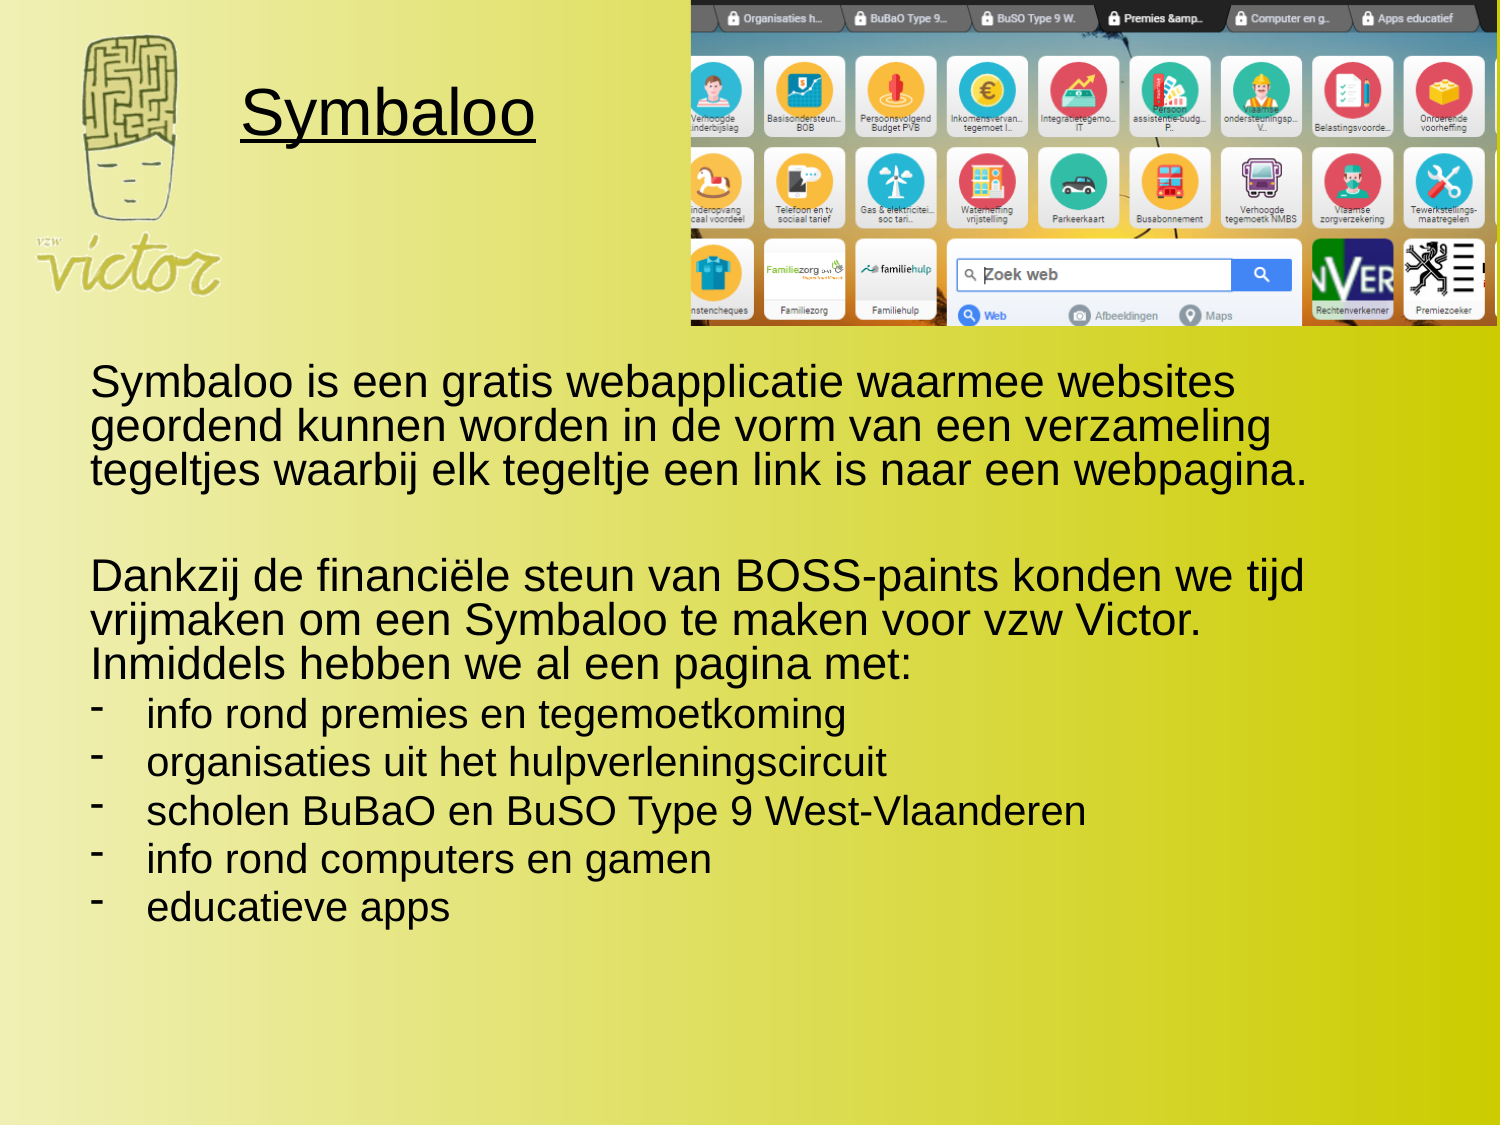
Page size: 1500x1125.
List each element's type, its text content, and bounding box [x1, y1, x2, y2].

title Symbaloo [74, 44, 685, 233]
list Symbaloo is een gratis webapplicatie waarmee websites geordend kunnen worden in de vorm van een verzameling tegeltjes waarbij elk tegeltje een link is naar een webpagina. Dankzij de financiële steun van BOSS-paints konden we tijd vrijmaken om een Symbaloo te maken voor vzw Victor. Inmiddels hebben we al een pagina met: info rond premies en tegemoetkoming organisaties uit het hulpverleningscircuit scholen BuBaO en BuSO Type 9 West-Vlaanderen info rond computers en gamen educatieve apps [74, 290, 1426, 1006]
picture [690, 0, 1500, 327]
picture [29, 30, 234, 303]
